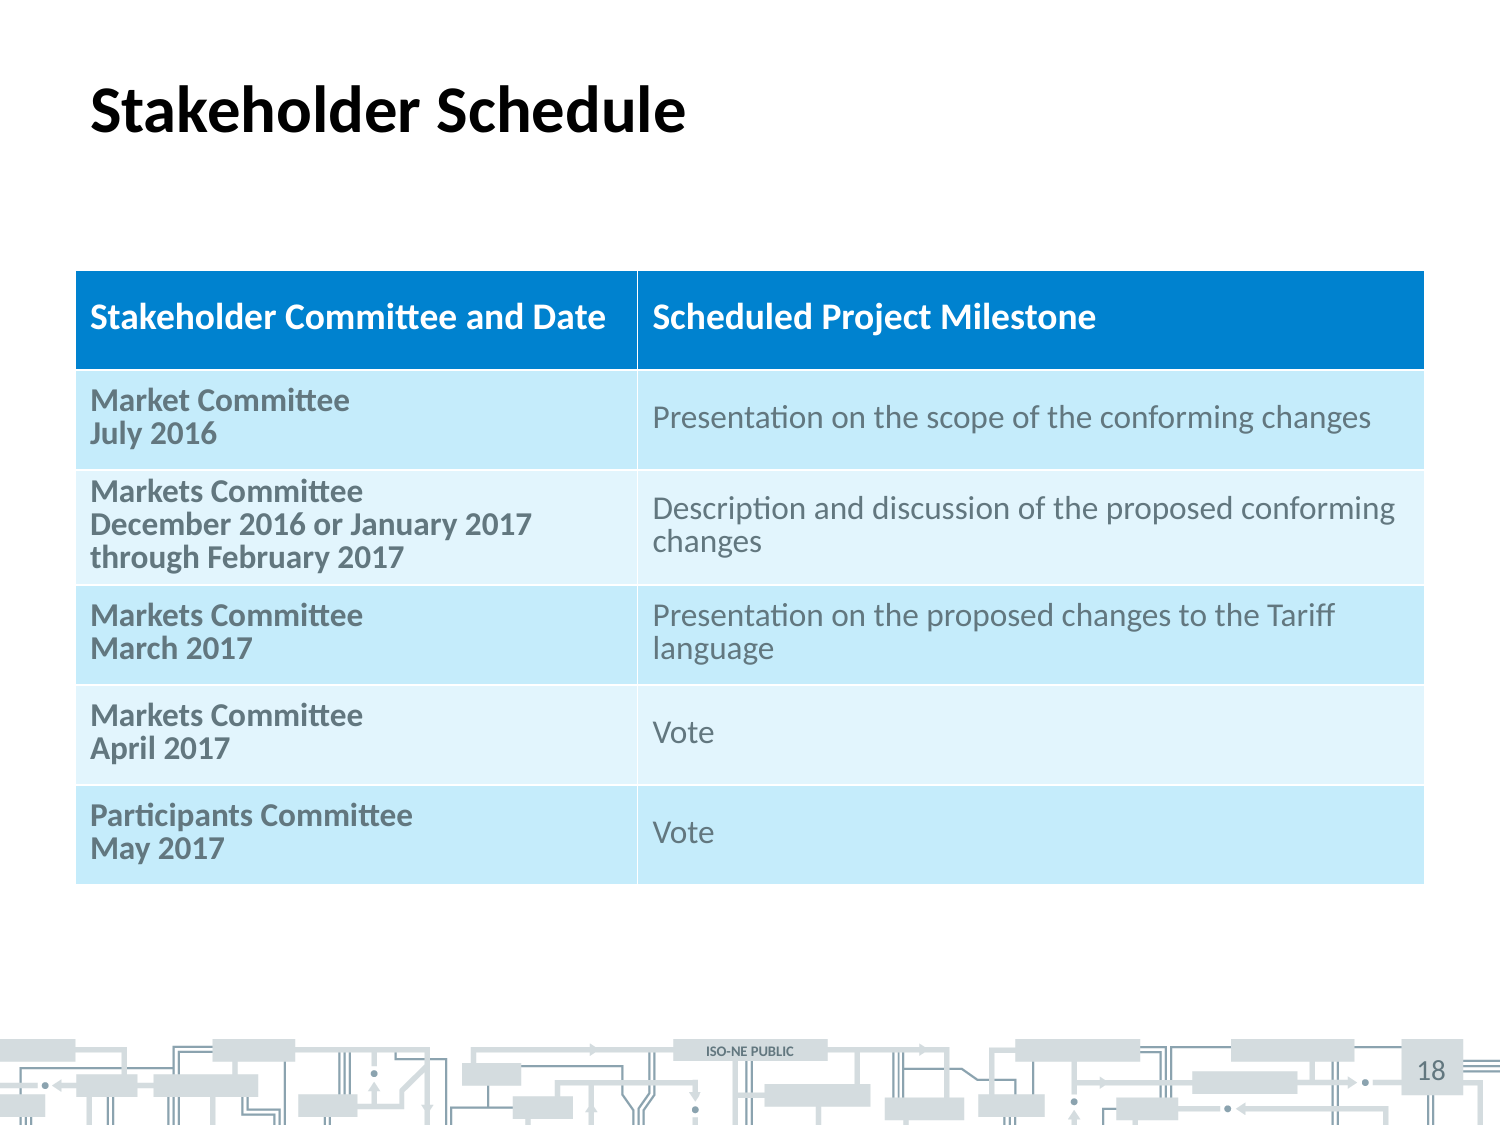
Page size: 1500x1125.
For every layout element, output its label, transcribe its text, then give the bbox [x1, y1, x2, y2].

table_cell Markets Committee April 2017 [76, 686, 637, 784]
table_cell Markets Committee December 2016 or January 2017 through February 2017 [76, 471, 637, 584]
picture [0, 1031, 1500, 1125]
table_cell Vote [638, 686, 1424, 784]
slide_number 18 [1387, 1050, 1475, 1088]
table_header Scheduled Project Milestone [638, 271, 1424, 369]
table_cell Presentation on the proposed changes to the Tariff language [638, 586, 1424, 684]
table_cell Market Committee July 2016 [76, 371, 637, 469]
title Stakeholder Schedule [75, 12, 1425, 200]
table_cell Participants Committee May 2017 [76, 786, 637, 884]
table_cell Vote [638, 786, 1424, 884]
table_header Stakeholder Committee and Date [76, 271, 637, 369]
table_cell Description and discussion of the proposed conforming changes [638, 471, 1424, 584]
table_cell Markets Committee March 2017 [76, 586, 637, 684]
table_cell Presentation on the scope of the conforming changes [638, 371, 1424, 469]
